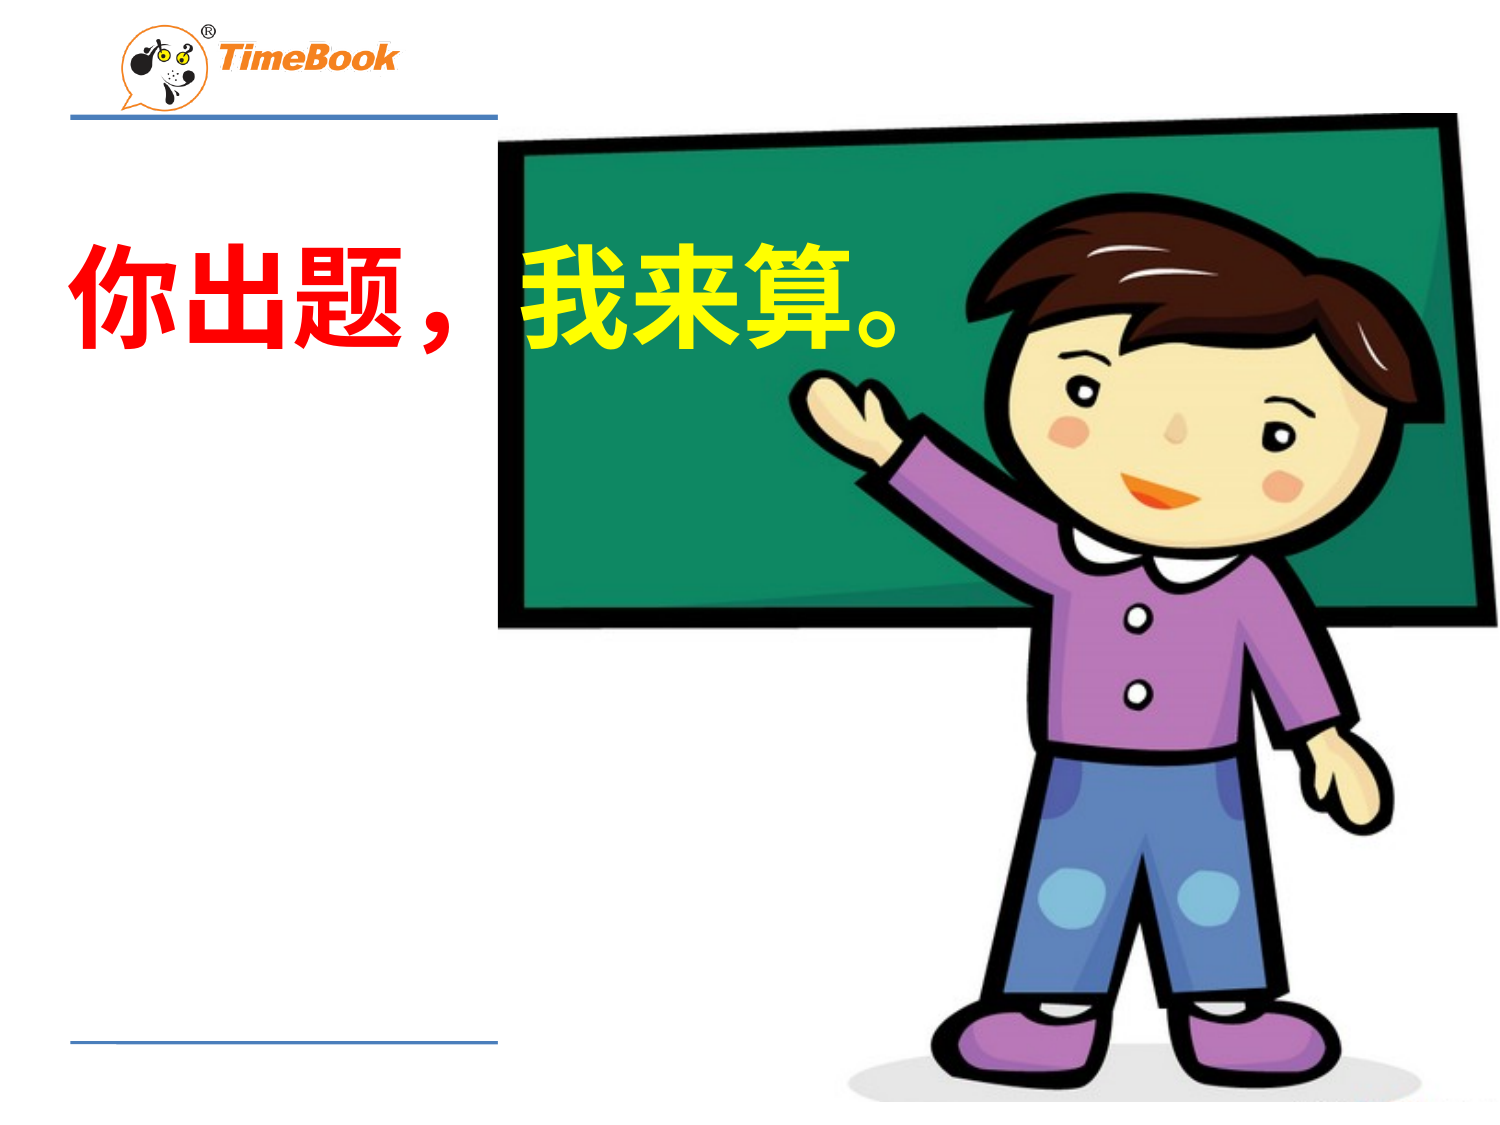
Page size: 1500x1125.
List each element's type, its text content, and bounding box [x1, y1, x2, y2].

text_box 你出题，我来算。 [53, 219, 492, 370]
picture [497, 113, 1500, 1103]
picture [118, 22, 408, 113]
